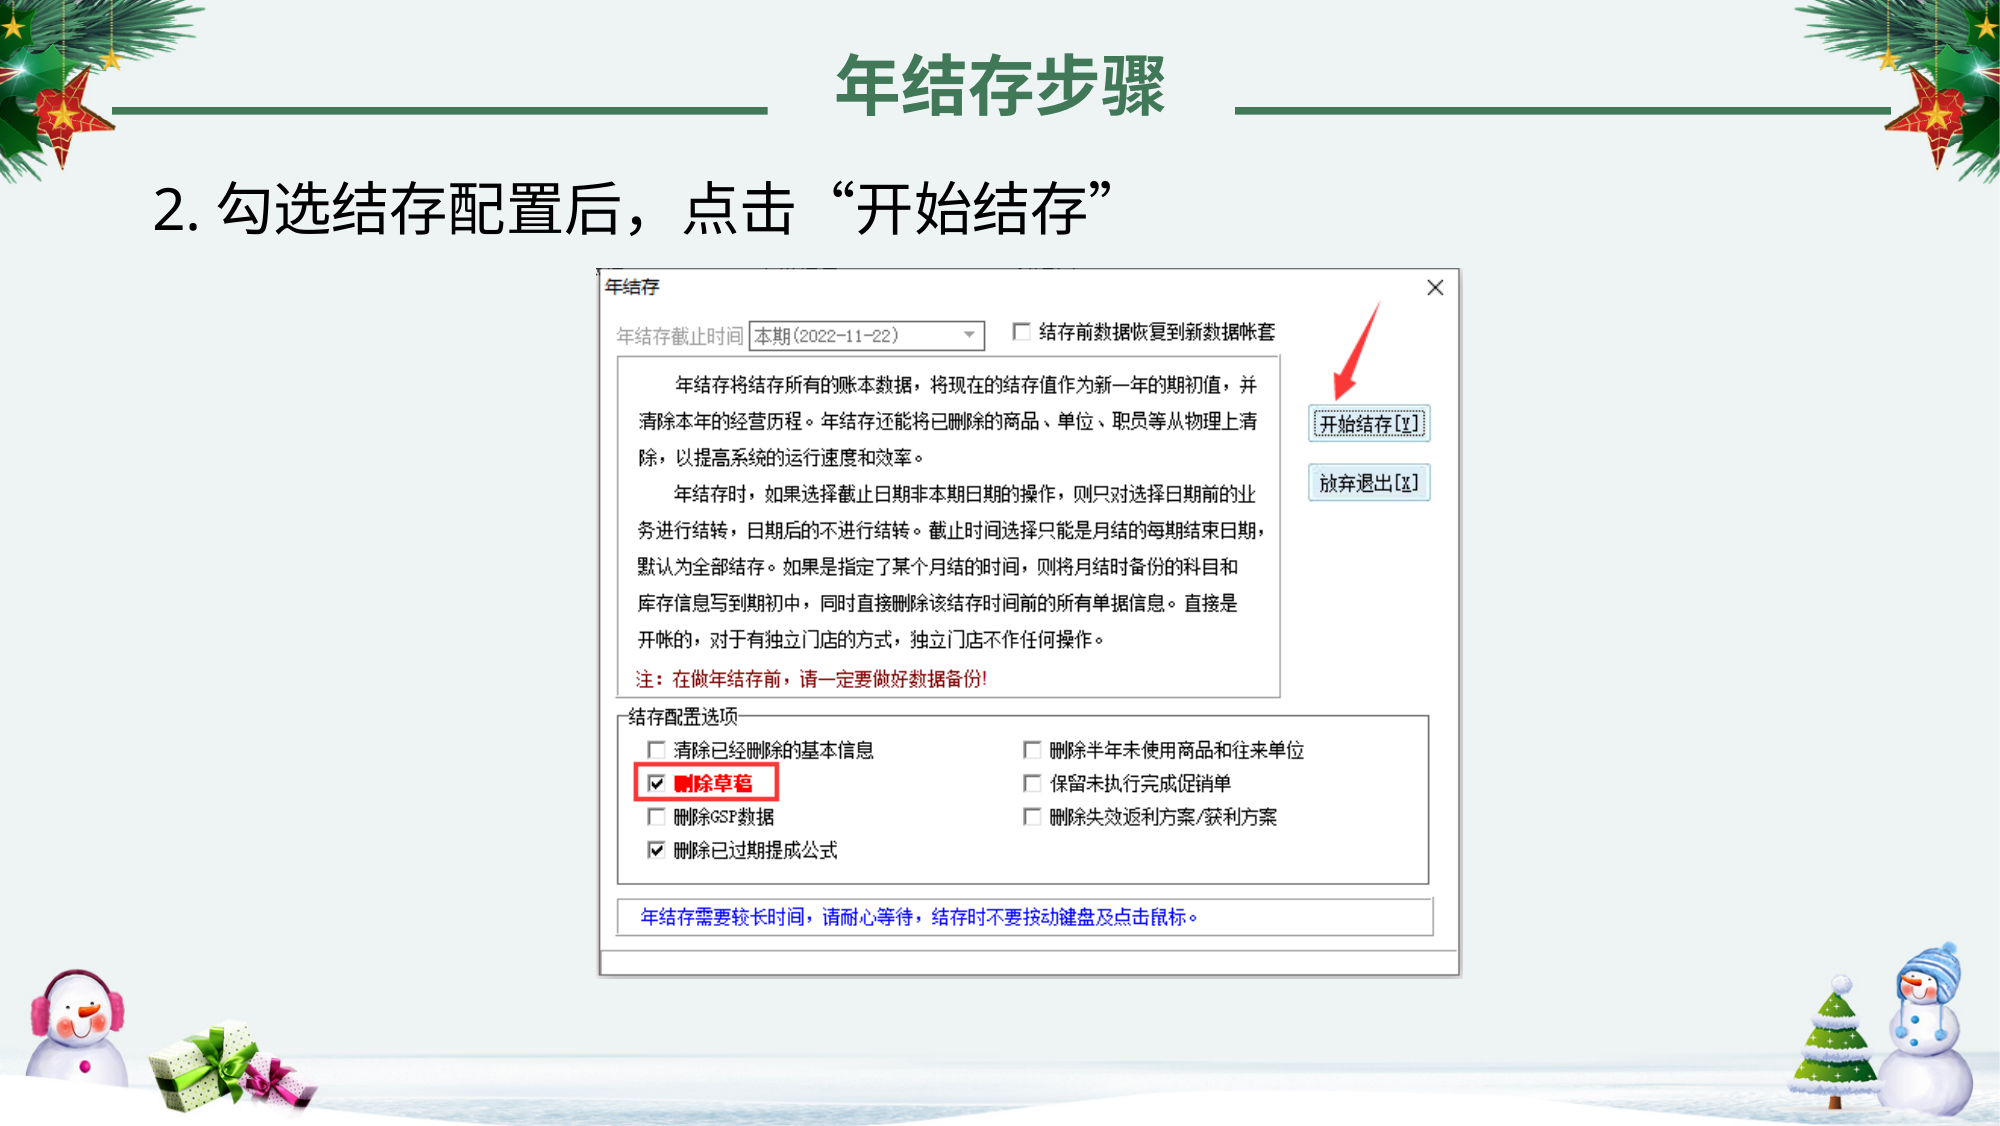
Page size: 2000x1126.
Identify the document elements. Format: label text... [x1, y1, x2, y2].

picture [0, 0, 2000, 1126]
list 2.勾选结存配置后，点击“开始结存” [137, 172, 1863, 1014]
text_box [112, 43, 1891, 124]
